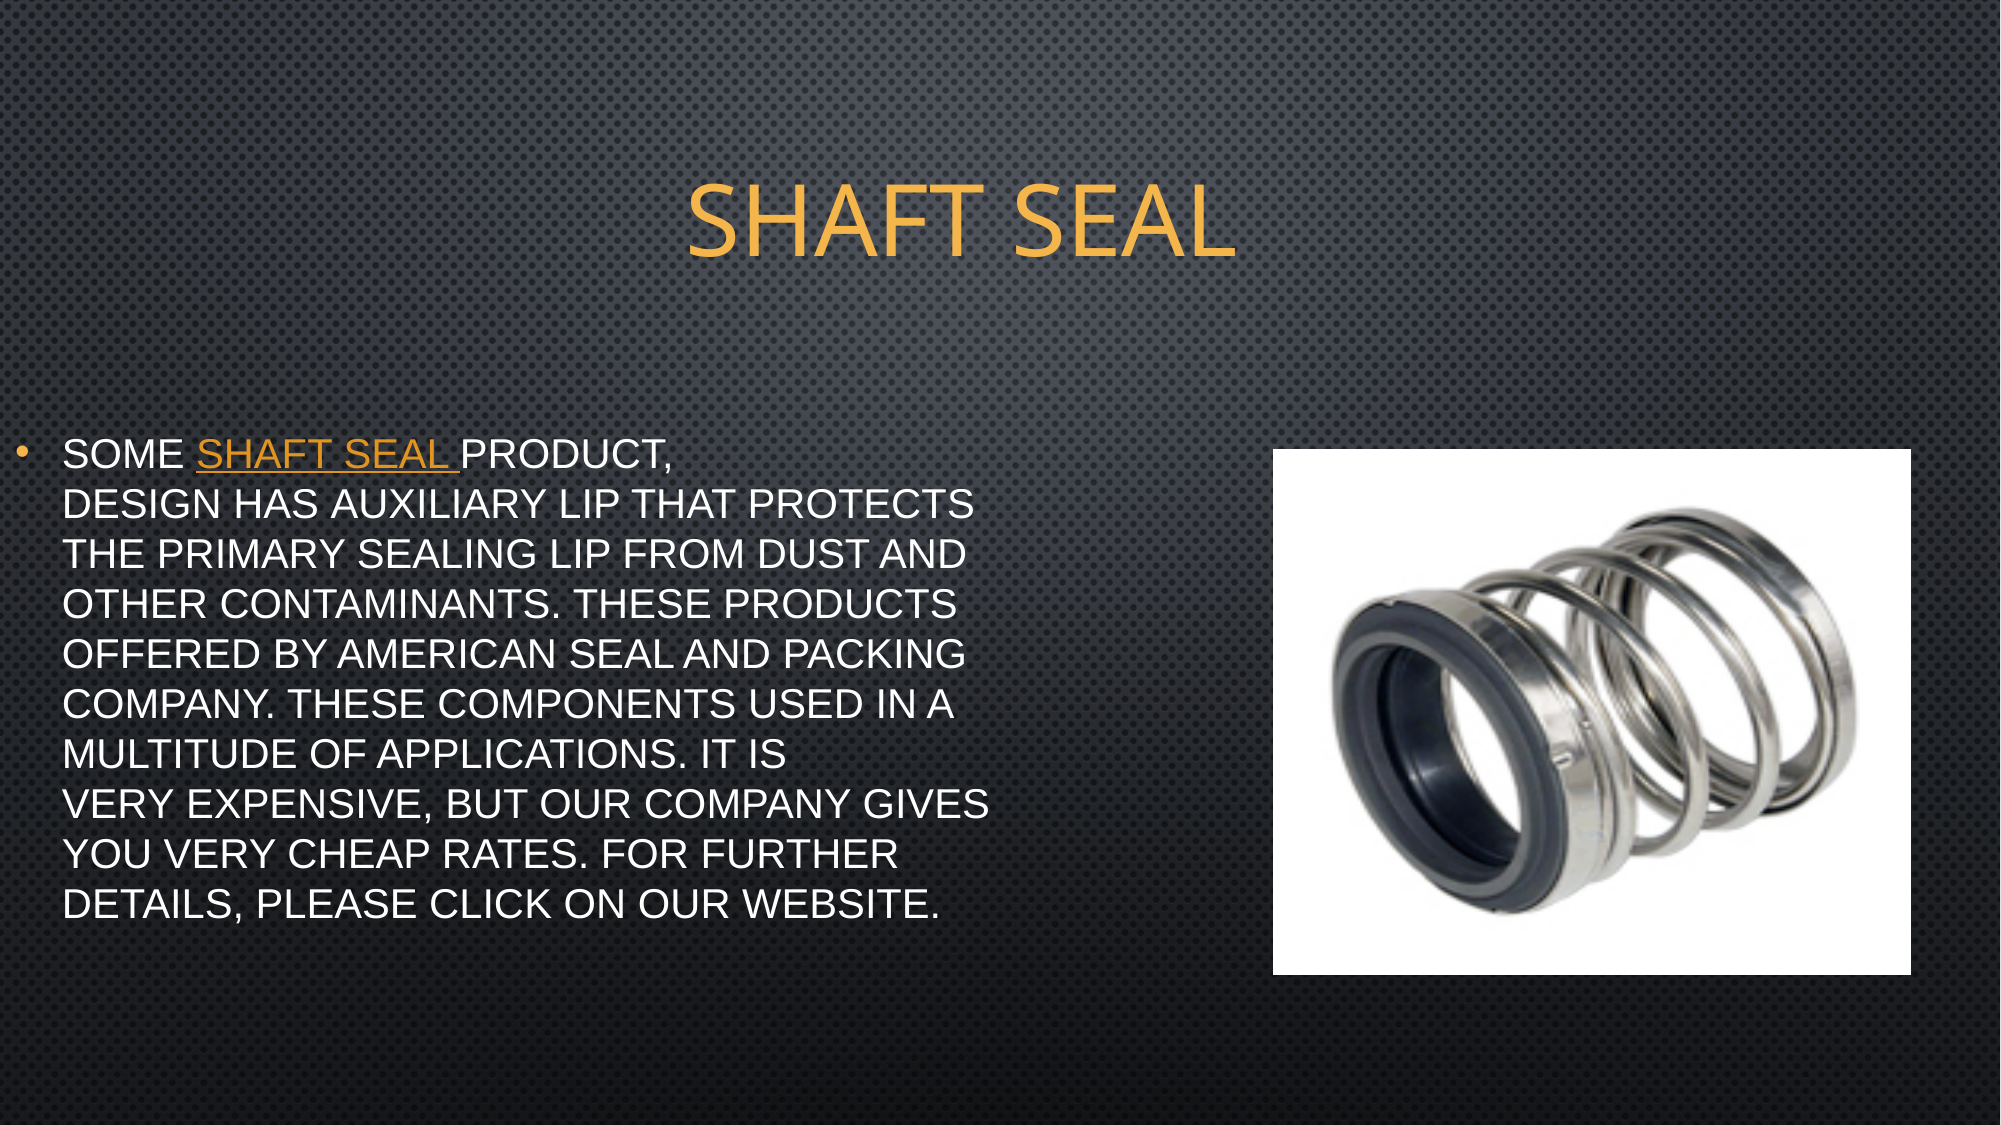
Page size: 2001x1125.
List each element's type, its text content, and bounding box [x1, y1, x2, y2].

list Some shaft seal product, design has auxiliary lip that protects the primary sealing lip from dust and other contaminants. These products Offered by American seal and packing company. These components used in a multitude of applications. It is very expensive, but our company gives you very cheap rates. For further details, please click on our website. [0, 350, 1042, 1074]
title Shaft Seal [187, 99, 1813, 413]
picture [1273, 448, 1911, 975]
